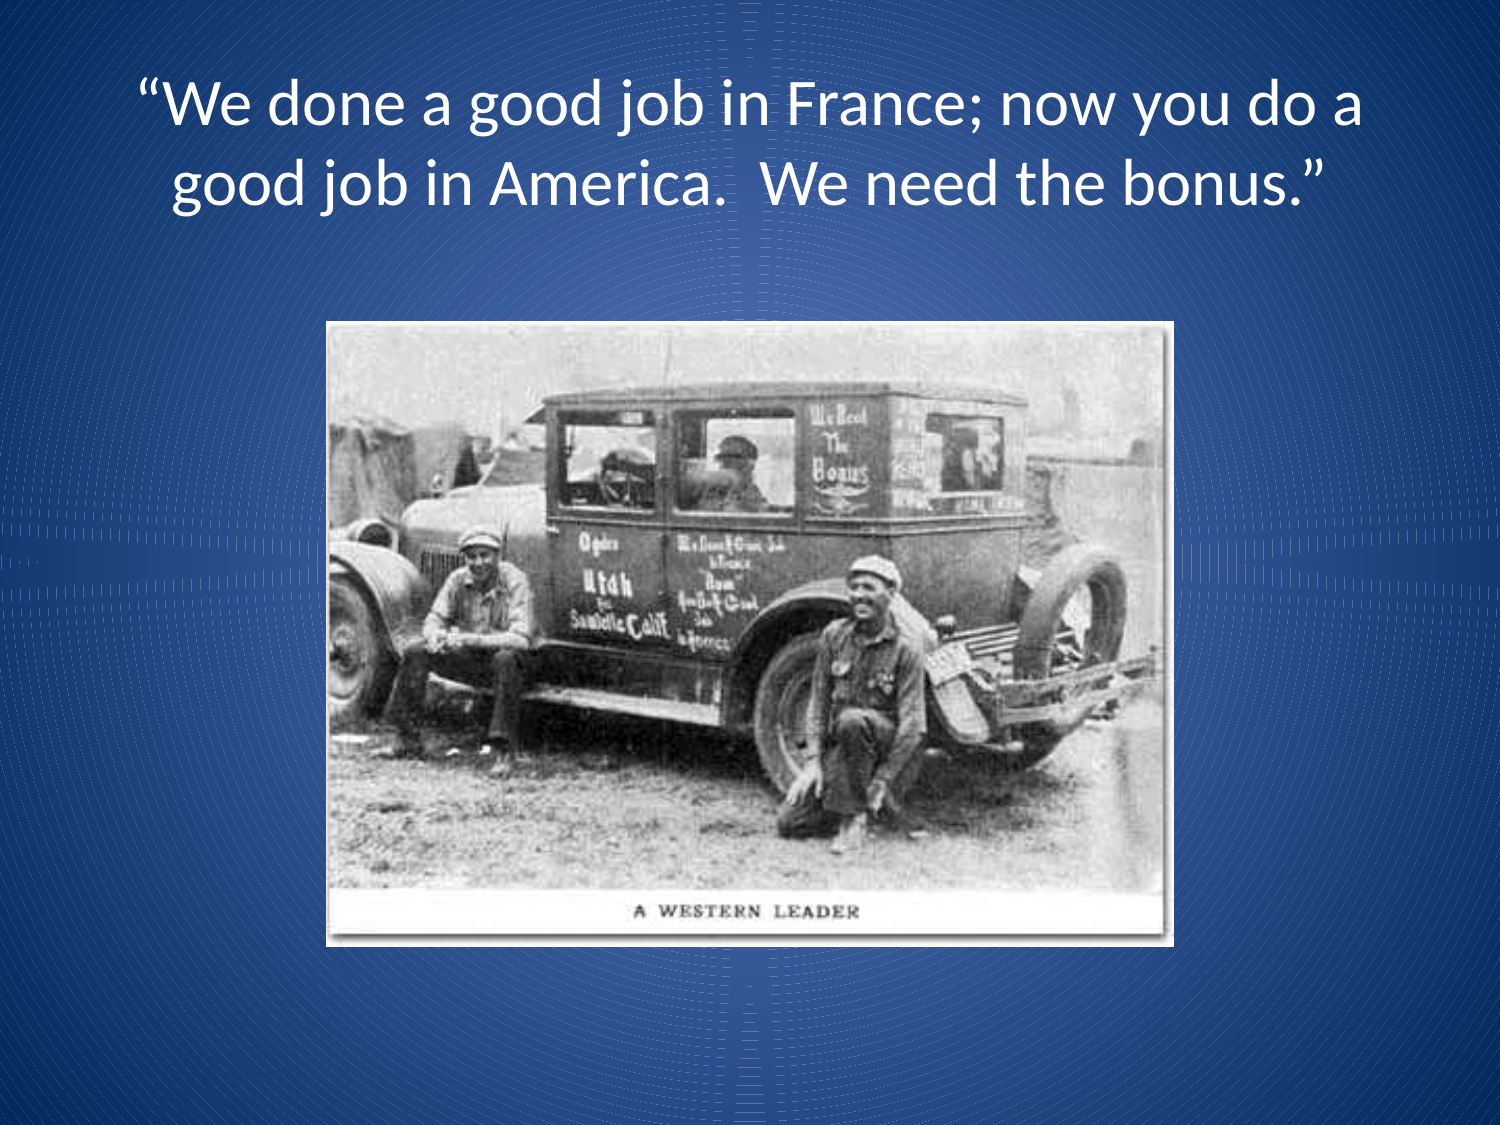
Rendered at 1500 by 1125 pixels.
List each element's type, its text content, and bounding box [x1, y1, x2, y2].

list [325, 320, 1175, 947]
title “We done a good job in France; now you do a good job in America. We need the bonus.” [75, 45, 1425, 233]
